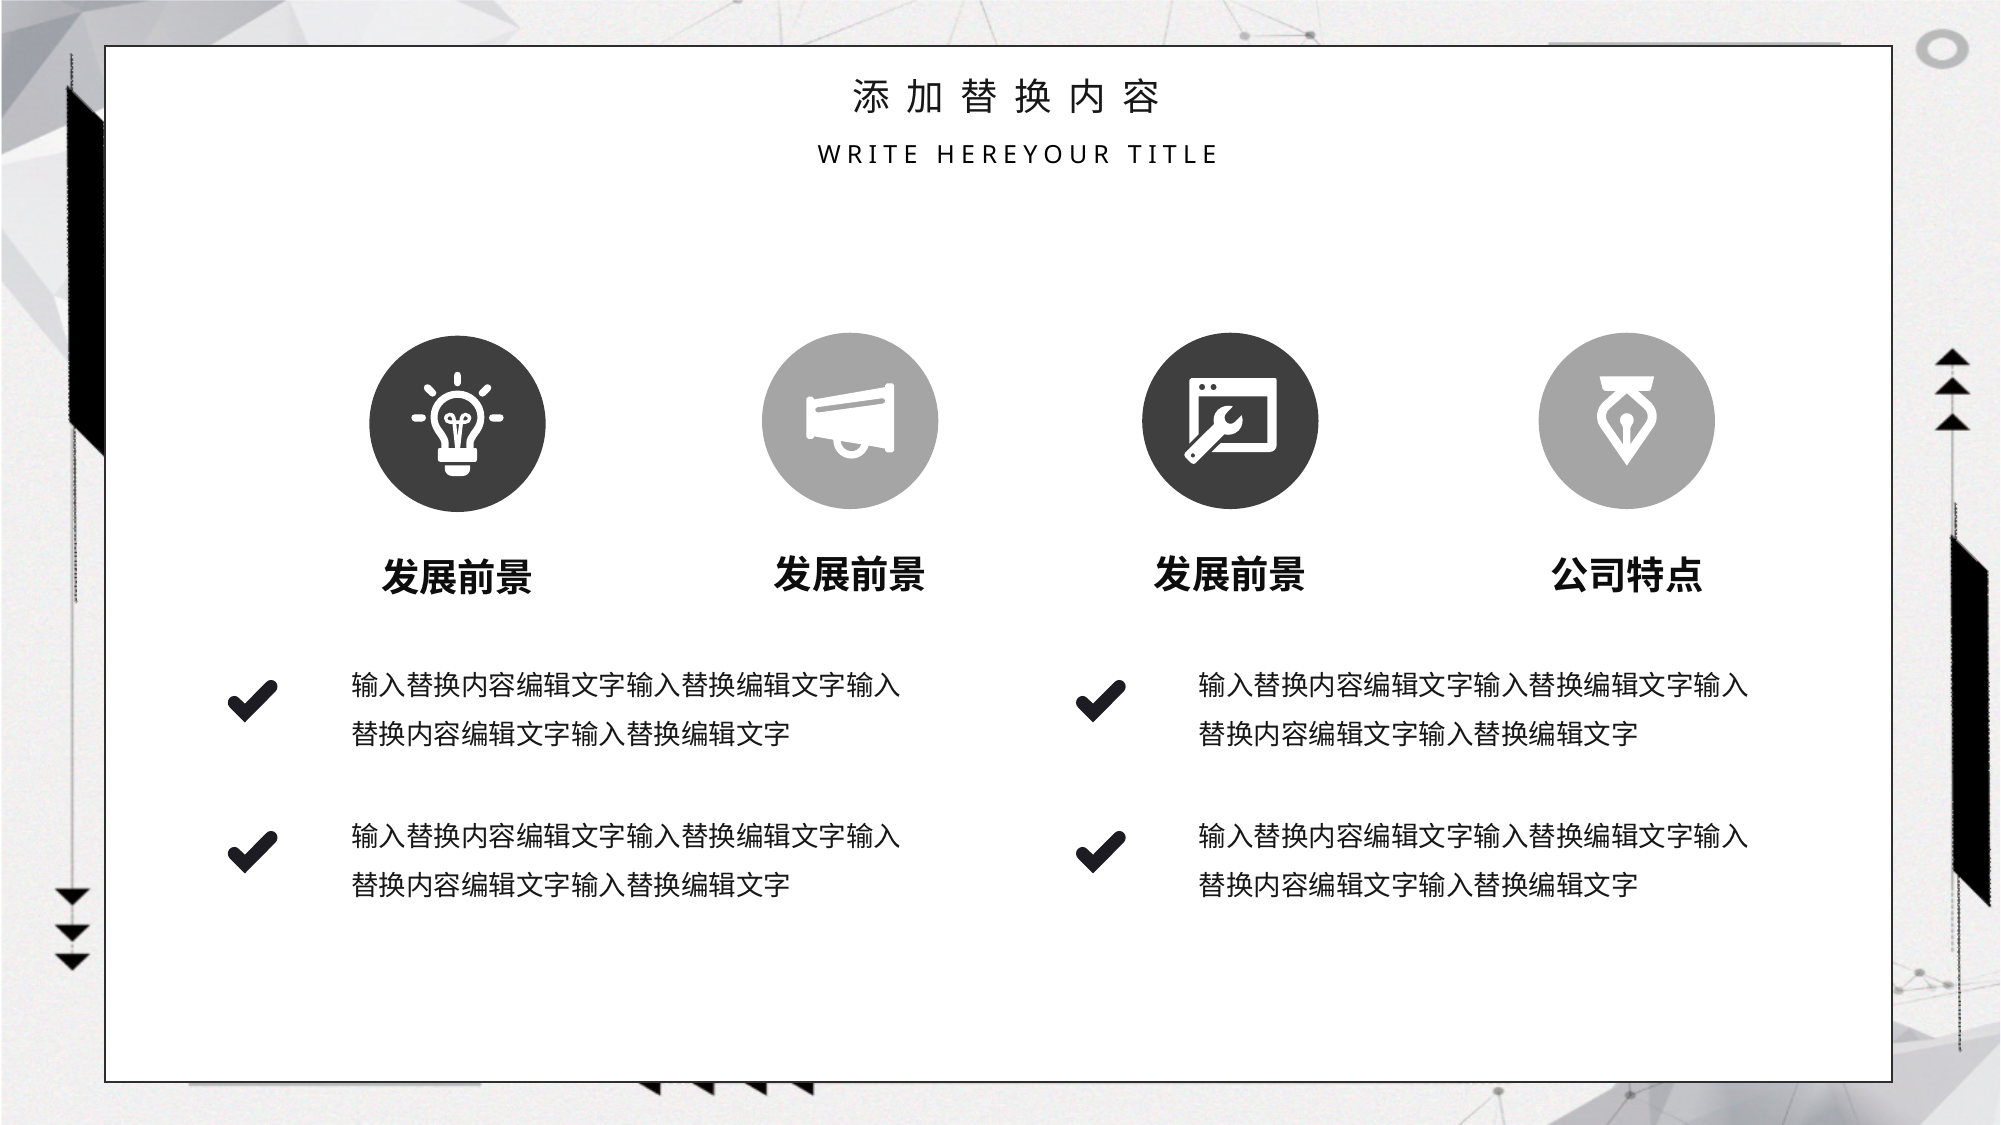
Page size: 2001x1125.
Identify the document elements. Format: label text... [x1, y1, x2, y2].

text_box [227, 332, 1722, 874]
text_box 输入替换内容编辑文字输入替换编辑文字输入替换内容编辑文字输入替换编辑文字 [1184, 795, 1769, 909]
text_box 输入替换内容编辑文字输入替换编辑文字输入替换内容编辑文字输入替换编辑文字 [336, 874, 921, 909]
picture [0, 0, 2001, 1125]
text_box 输入替换内容编辑文字输入替换编辑文字输入替换内容编辑文字输入替换编辑文字 [1722, 644, 1769, 758]
